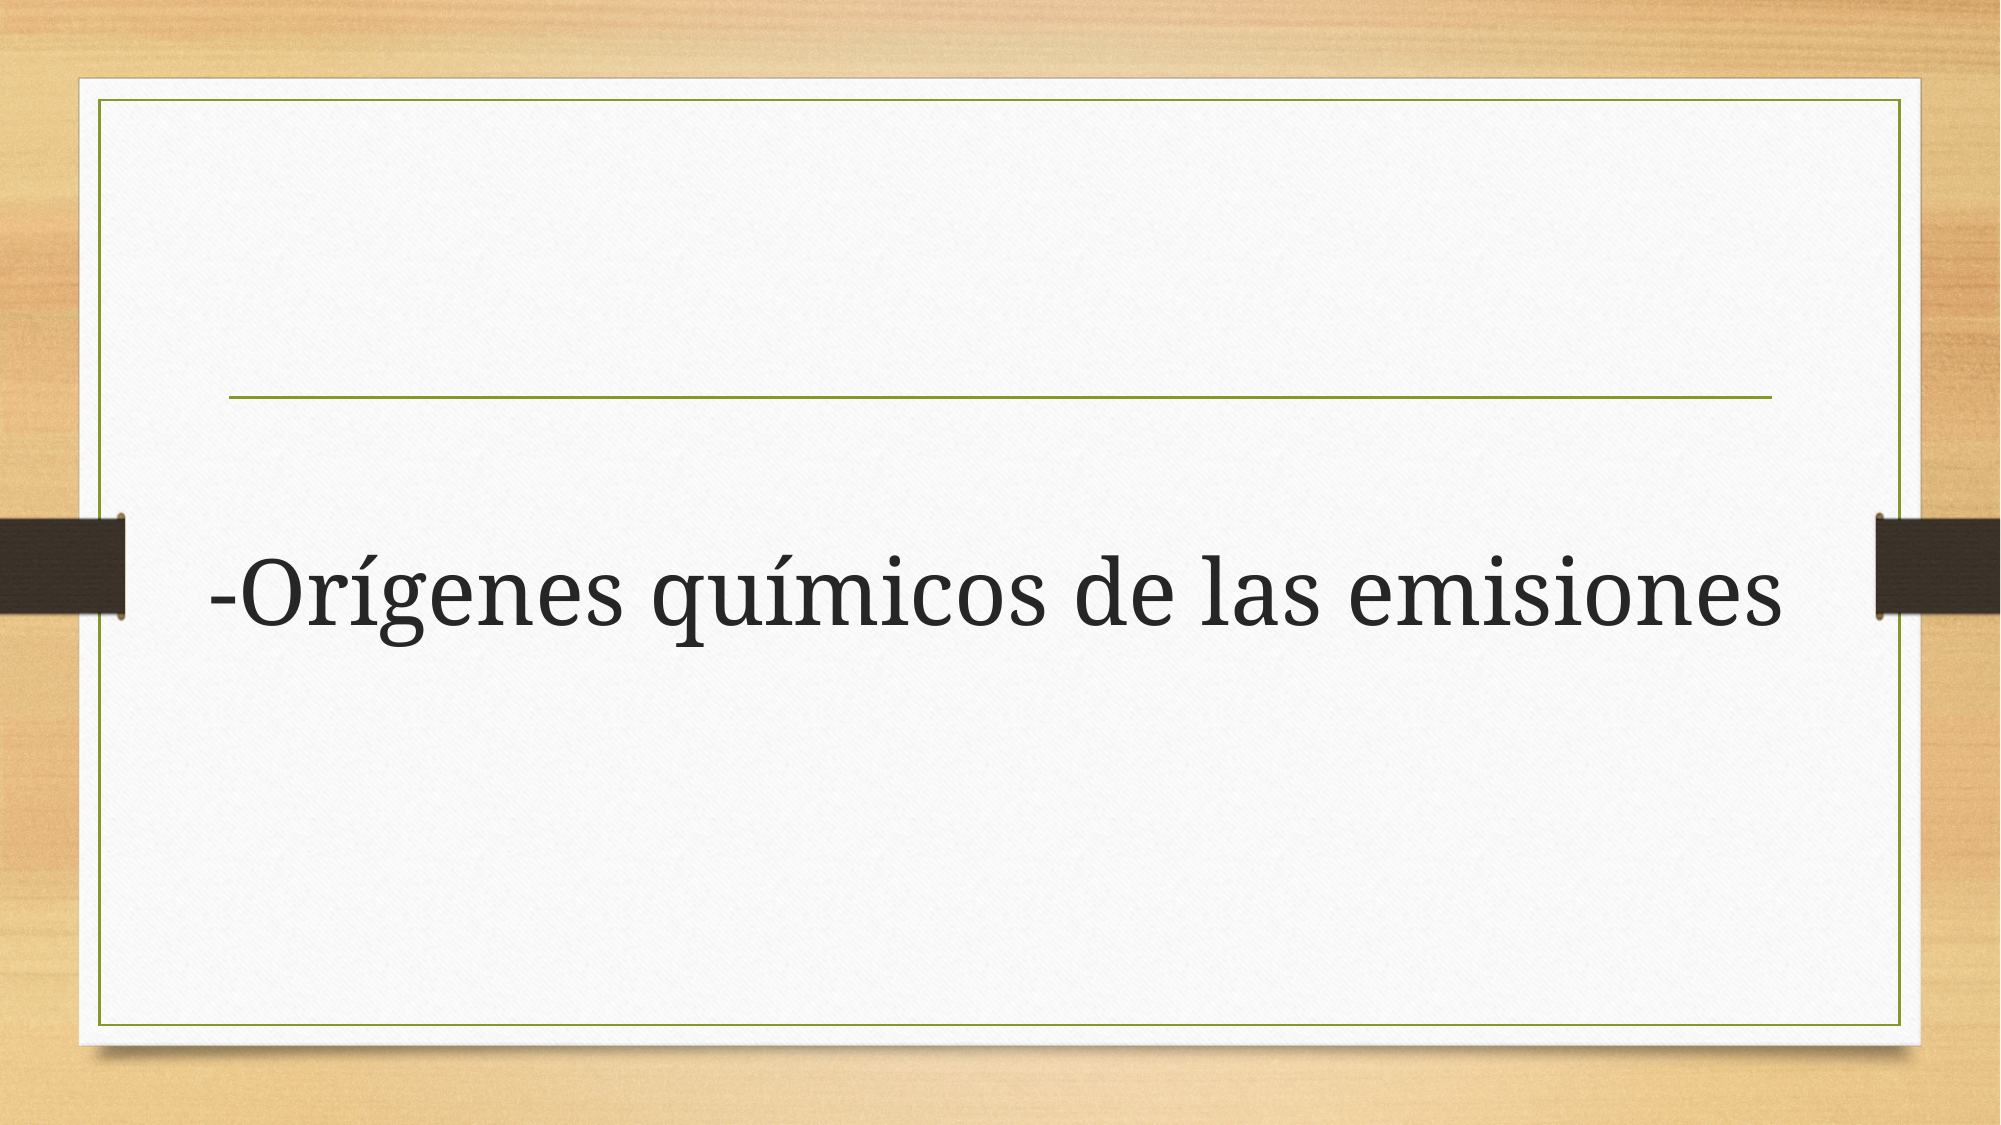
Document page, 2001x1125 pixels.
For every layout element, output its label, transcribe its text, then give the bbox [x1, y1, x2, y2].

picture [0, 0, 2001, 1125]
title -Orígenes químicos de las emisiones [126, 161, 1870, 1017]
